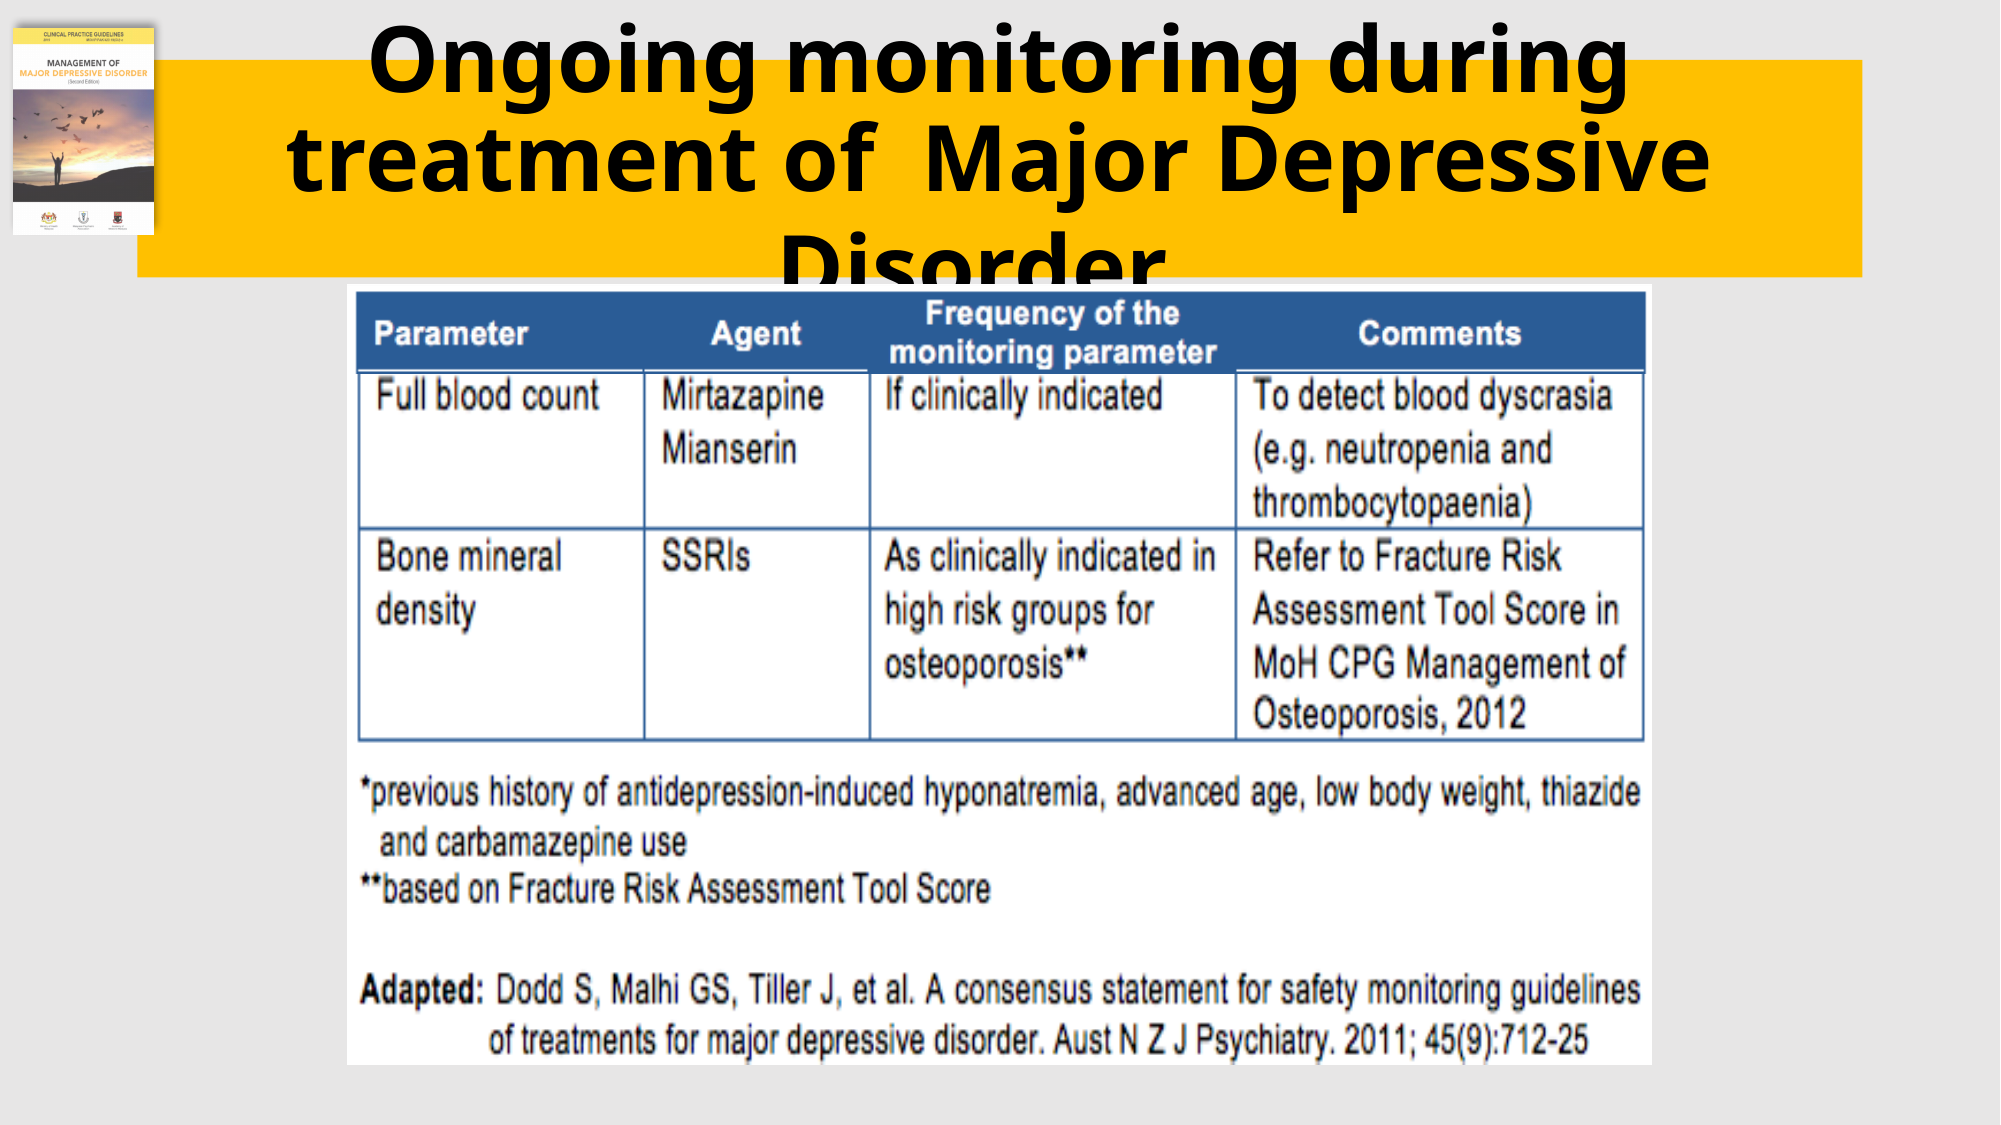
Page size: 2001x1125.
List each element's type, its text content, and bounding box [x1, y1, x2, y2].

title Ongoing monitoring during treatment of Major Depressive Disorder3 [137, 59, 1863, 278]
picture [347, 284, 1652, 1065]
picture [13, 28, 154, 235]
